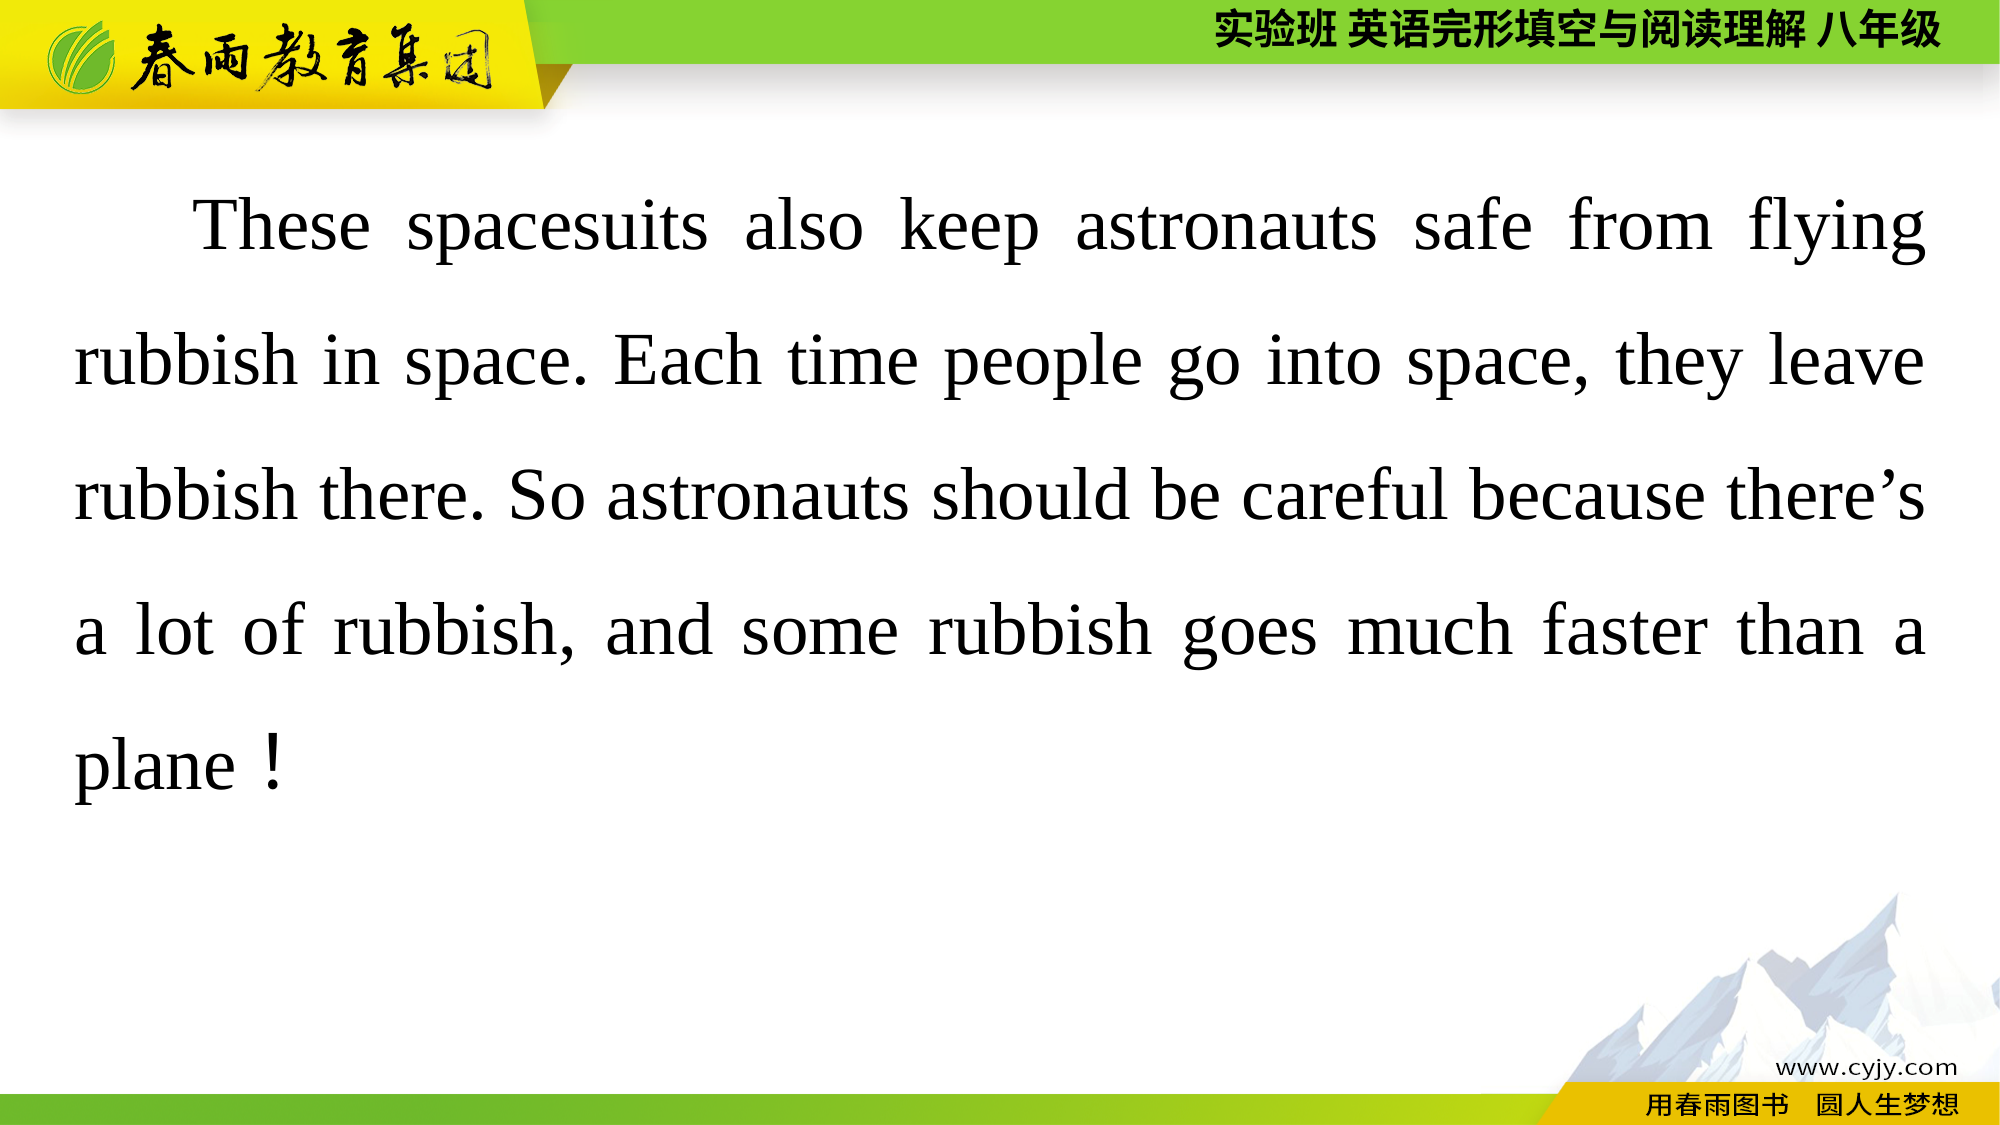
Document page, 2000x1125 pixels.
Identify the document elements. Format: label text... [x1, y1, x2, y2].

picture [0, 0, 2000, 1125]
list These spacesuits also keep astronauts safe from flying rubbish in space. Each time people go into space, they leave rubbish there. So astronauts should be careful because there’s a lot of rubbish, and some rubbish goes much faster than a plane！ [59, 122, 1944, 820]
